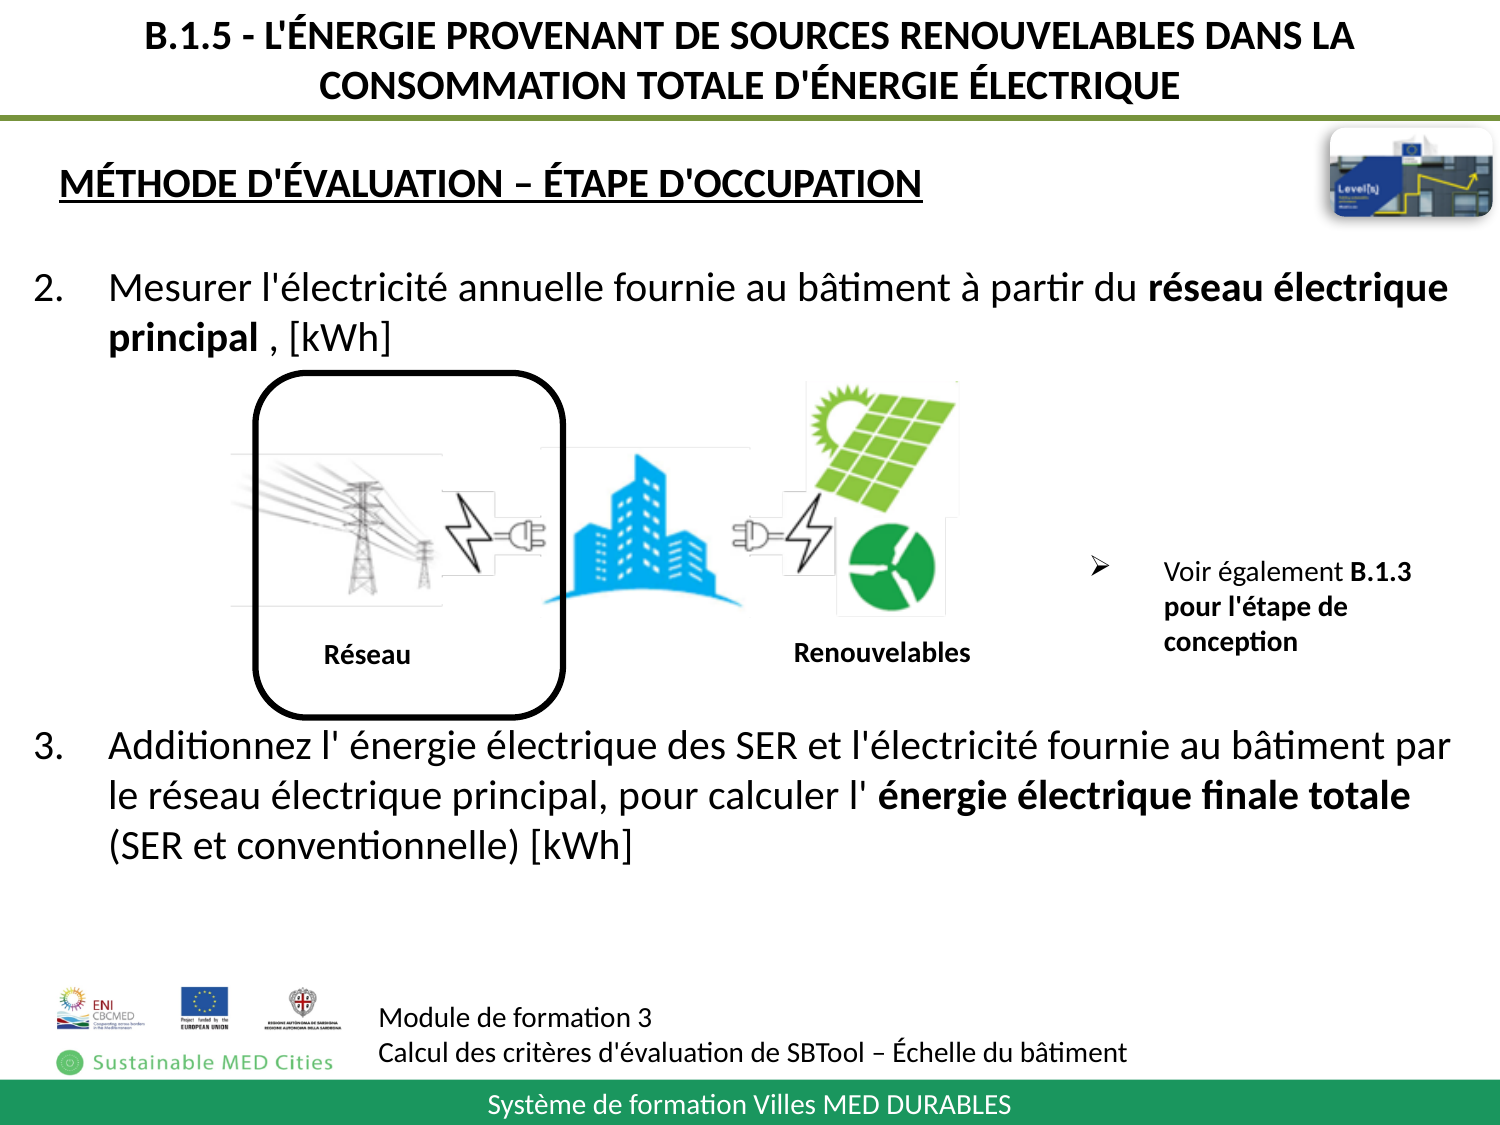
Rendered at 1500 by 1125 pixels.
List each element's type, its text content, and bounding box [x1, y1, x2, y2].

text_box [230, 372, 988, 718]
title B.1.5 - L'ÉNERGIE PROVENANT DE SOURCES RENOUVELABLES DANS LA CONSOMMATION TOTALE D'ÉNERGIE ÉLECTRIQUE [0, 0, 1500, 117]
text_box Voir également B.1.3 pour l'étape de conception [1074, 545, 1481, 665]
text_box Mesurer l'électricité annuelle fournie au bâtiment à partir du réseau électrique principal , [kWh] Additionnez l' énergie électrique des SER et l'électricité fournie au bâtiment par le réseau électrique principal, pour calculer l' énergie électrique finale totale (SER et conventionnelle) [kWh] [18, 251, 1500, 971]
picture [1329, 127, 1493, 217]
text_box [0, 972, 1500, 1125]
text_box MÉTHODE D'ÉVALUATION – ÉTAPE D'OCCUPATION [43, 147, 1331, 235]
